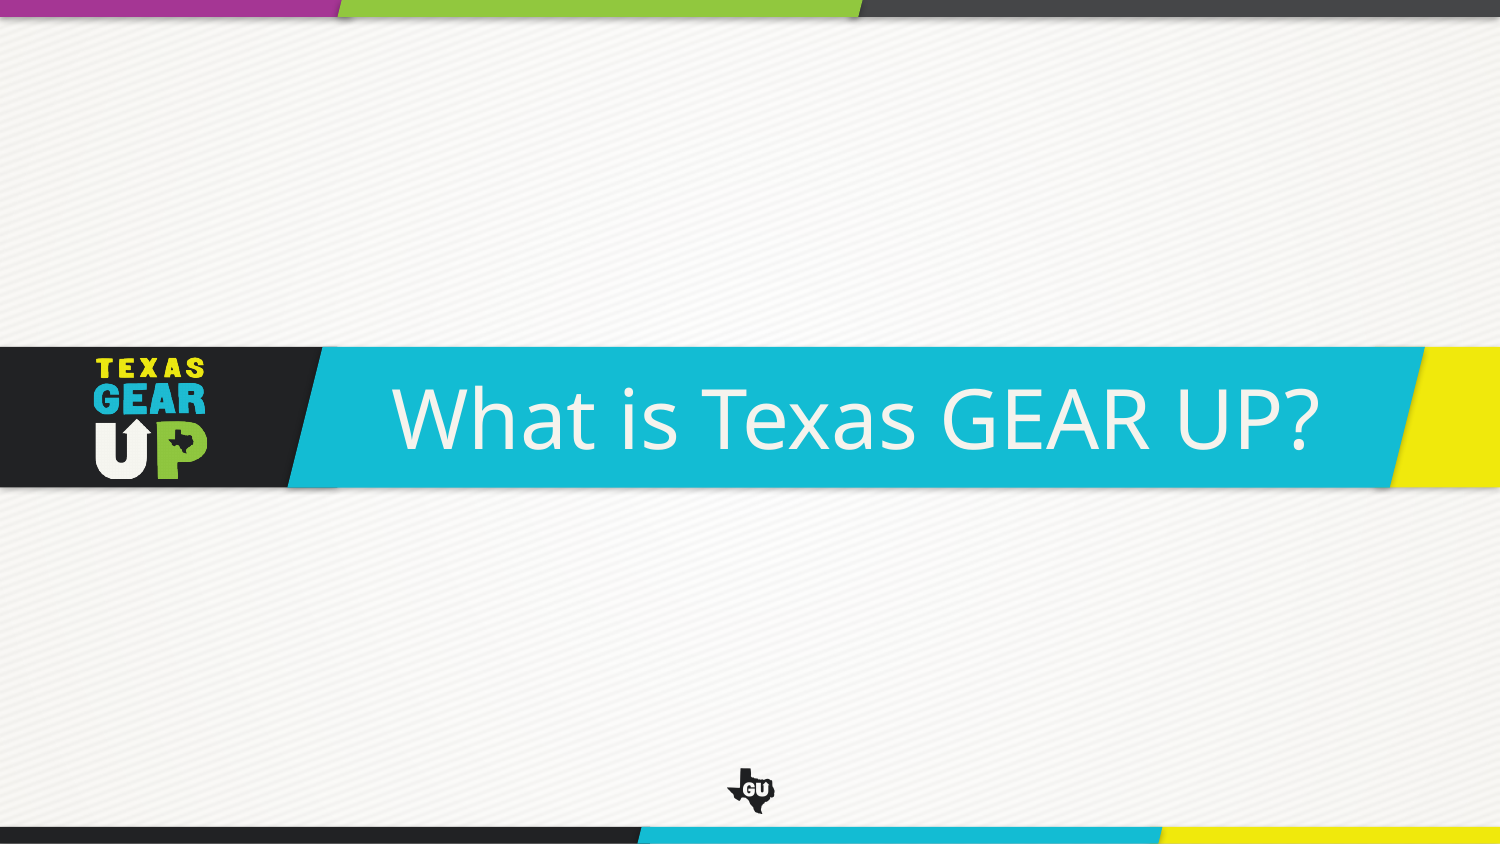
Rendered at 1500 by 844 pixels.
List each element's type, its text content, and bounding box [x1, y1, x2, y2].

text_box What is Texas GEAR UP? [337, 346, 1375, 488]
